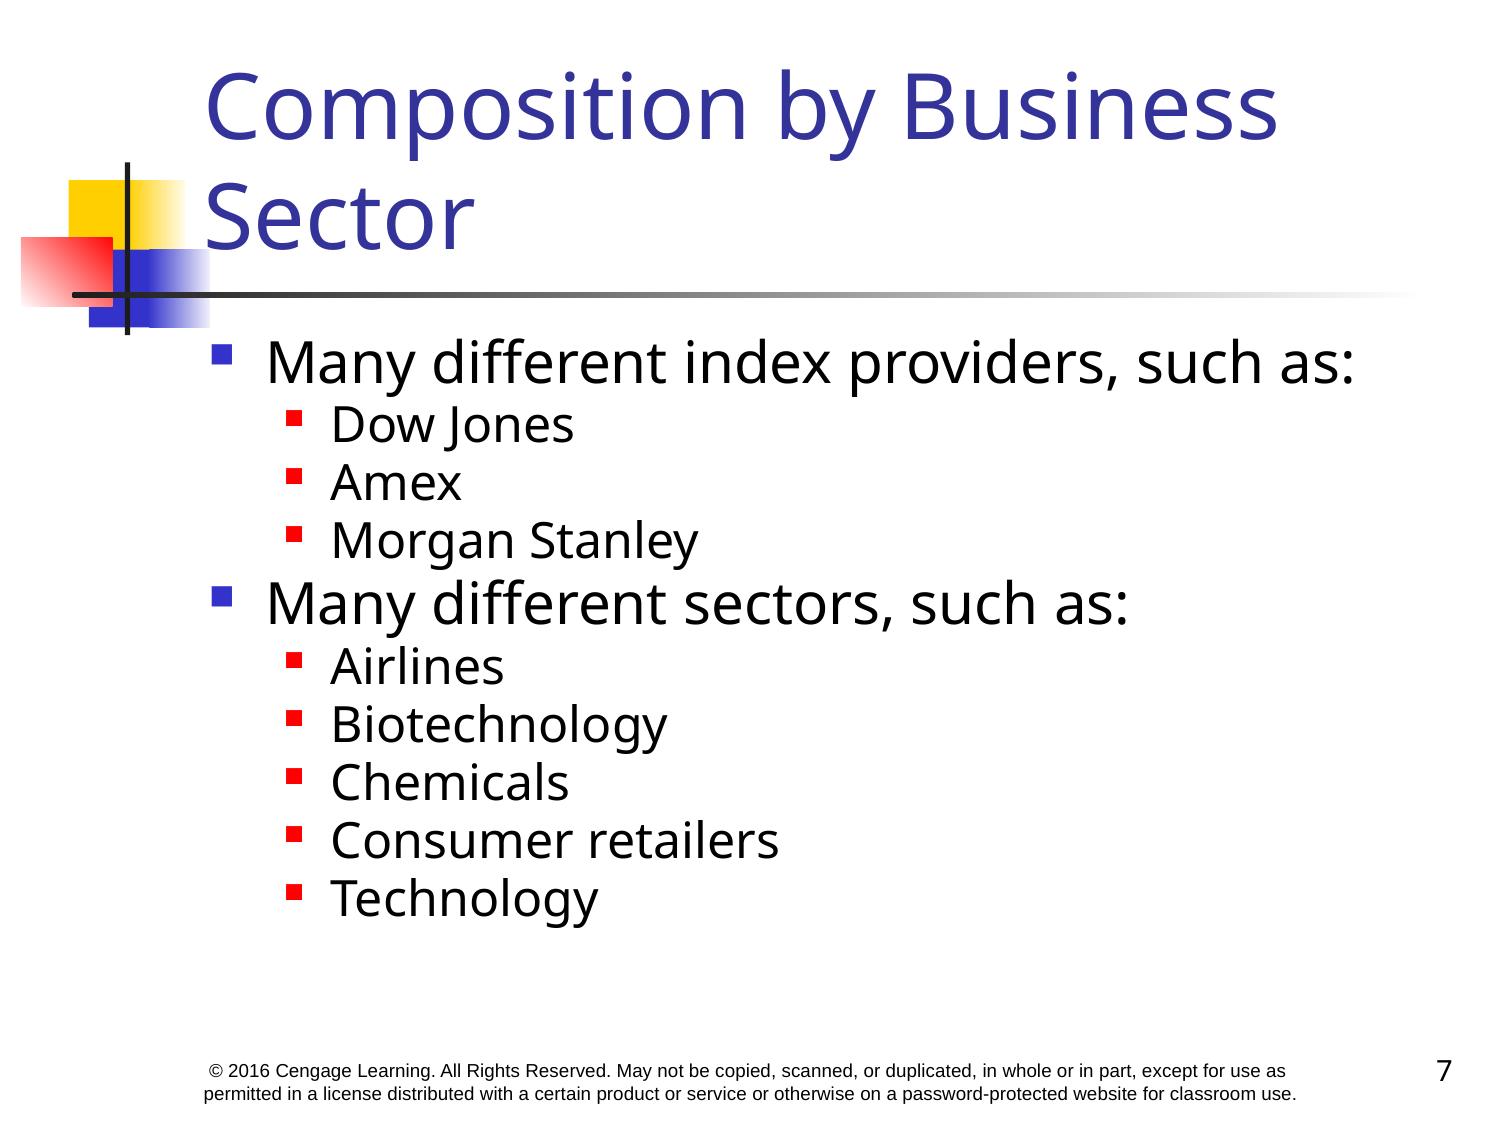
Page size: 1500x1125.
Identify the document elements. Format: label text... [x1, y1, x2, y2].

slide_number 7 [1154, 1023, 1468, 1100]
title Composition by Business Sector [188, 34, 1468, 276]
list Many different index providers, such as: Dow Jones Amex Morgan Stanley Many different sectors, such as: Airlines Biotechnology Chemicals Consumer retailers Technology [193, 330, 1470, 1007]
